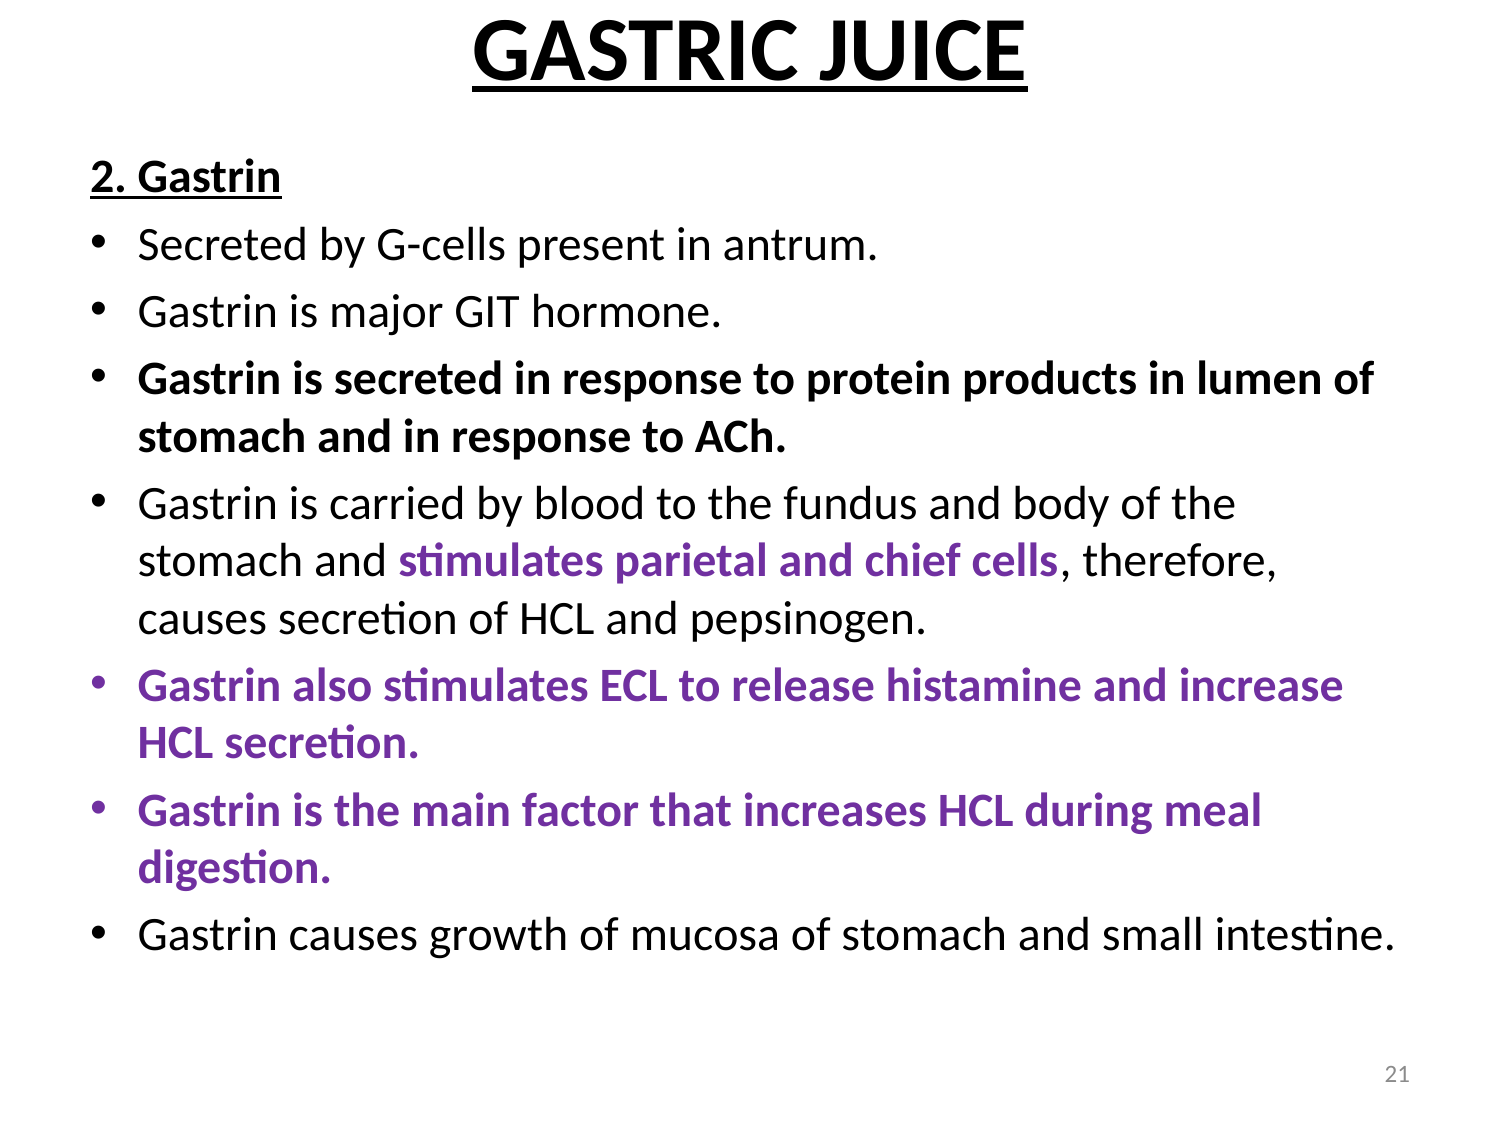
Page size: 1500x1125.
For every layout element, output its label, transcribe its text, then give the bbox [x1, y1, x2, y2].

title GASTRIC JUICE [75, 0, 1425, 137]
list 2. Gastrin Secreted by G-cells present in antrum. Gastrin is major GIT hormone. Gastrin is secreted in response to protein products in lumen of stomach and in response to ACh. Gastrin is carried by blood to the fundus and body of the stomach and stimulates parietal and chief cells, therefore, causes secretion of HCL and pepsinogen. Gastrin also stimulates ECL to release histamine and increase HCL secretion. Gastrin is the main factor that increases HCL during meal digestion. Gastrin causes growth of mucosa of stomach and small intestine. [75, 137, 1425, 1005]
slide_number 21 [1074, 1042, 1425, 1103]
